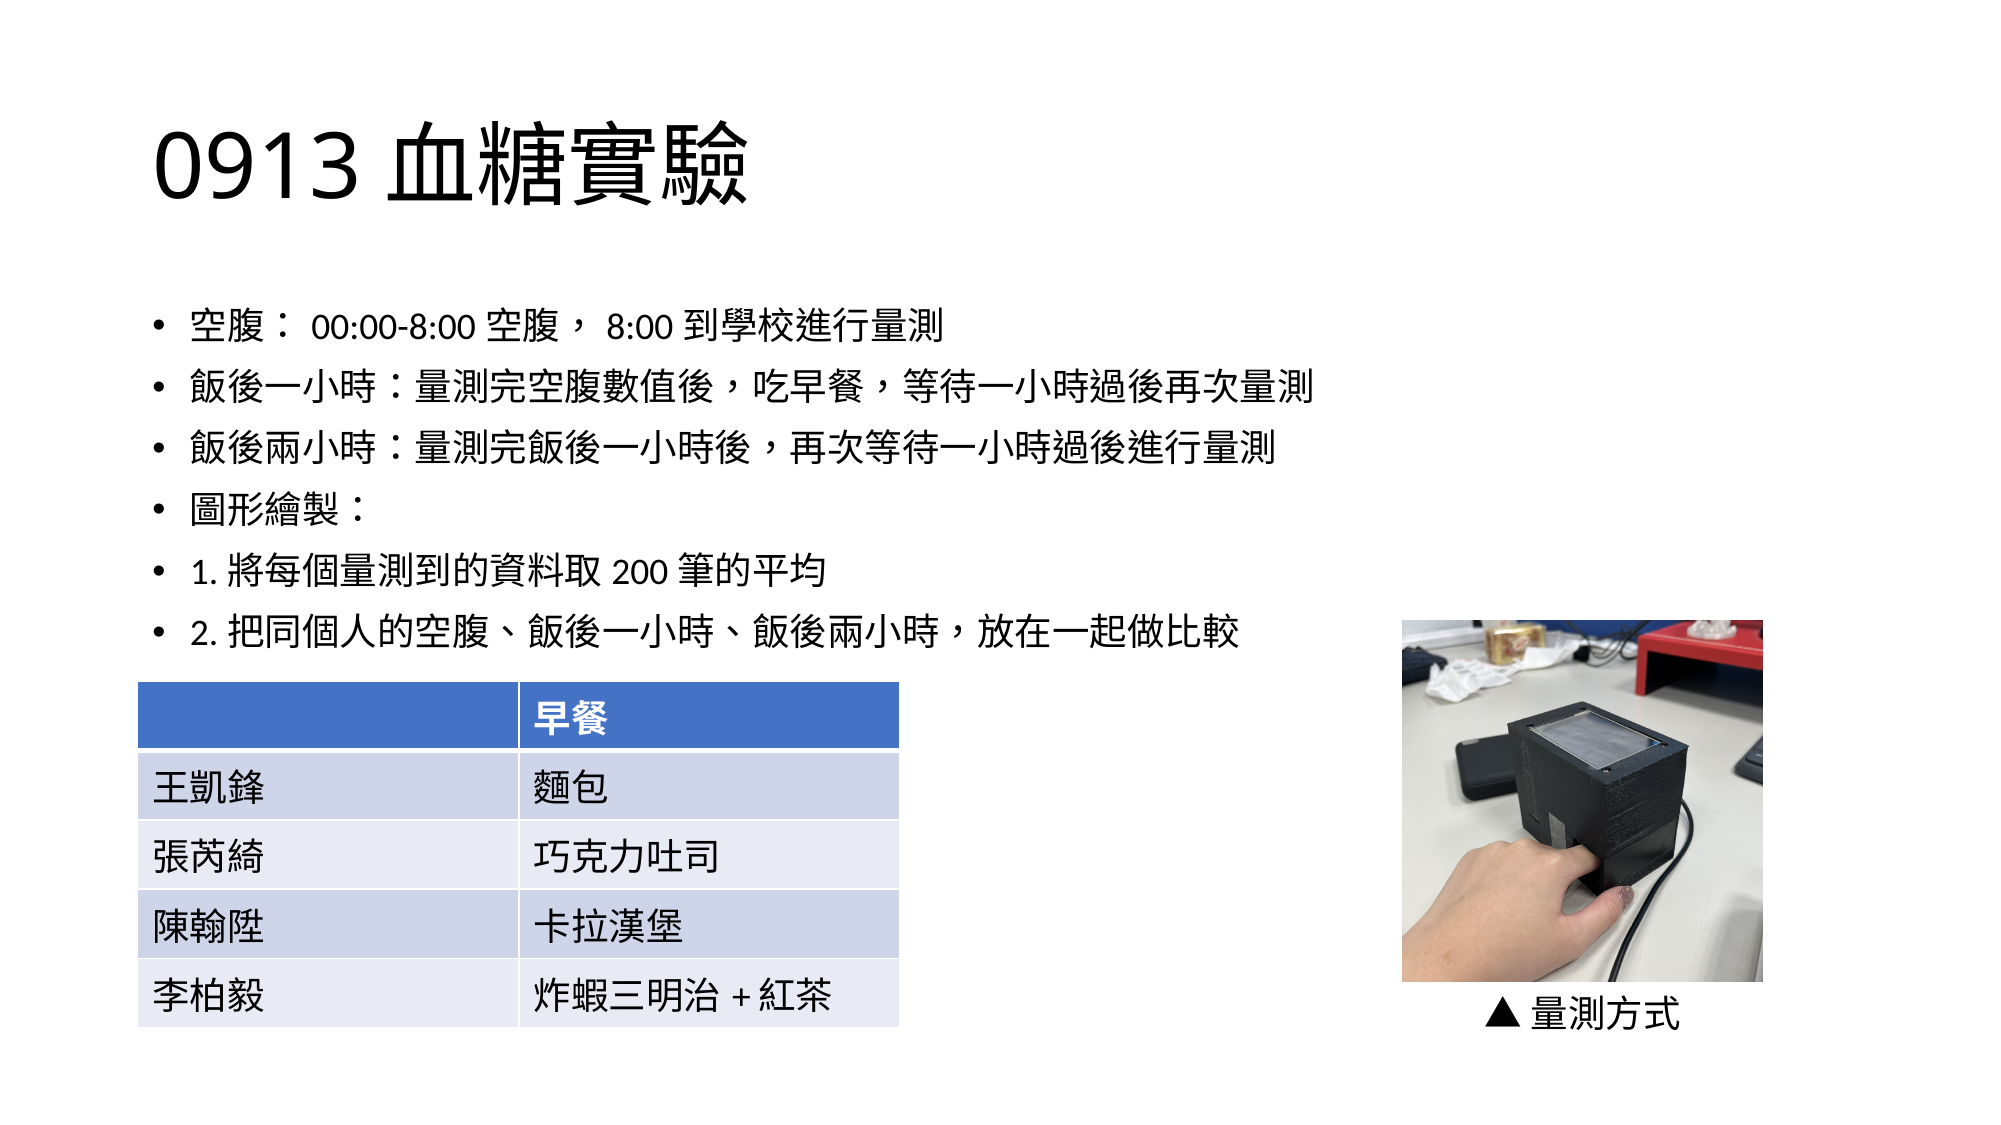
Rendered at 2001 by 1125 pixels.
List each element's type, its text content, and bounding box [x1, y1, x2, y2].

text_box ▲量測方式 [1469, 982, 1696, 1043]
table_cell 炸蝦三明治+紅茶 [520, 959, 899, 1027]
list 空腹：00:00-8:00空腹，8:00到學校進行量測 飯後一小時：量測完空腹數值後，吃早餐，等待一小時過後再次量測 飯後兩小時：量測完飯後一小時後，再次等待一小時過後進行量測 圖形繪製： 1.將每個量測到的資料取200筆的平均 2.把同個人的空腹、飯後一小時、飯後兩小時，放在一起做比較 [137, 299, 1863, 680]
table_cell 陳翰陞 [138, 890, 518, 958]
table_cell 李柏毅 [138, 959, 518, 1027]
table_cell 張芮綺 [138, 821, 518, 888]
table_cell 王凱鋒 [138, 753, 518, 819]
picture [1402, 620, 1763, 982]
table_cell 卡拉漢堡 [520, 890, 899, 958]
table_cell 巧克力吐司 [520, 821, 899, 888]
table_header 早餐 [520, 682, 899, 748]
title 0913血糖實驗 [137, 59, 1863, 278]
table_cell 麵包 [520, 753, 899, 819]
table_header [138, 682, 518, 748]
